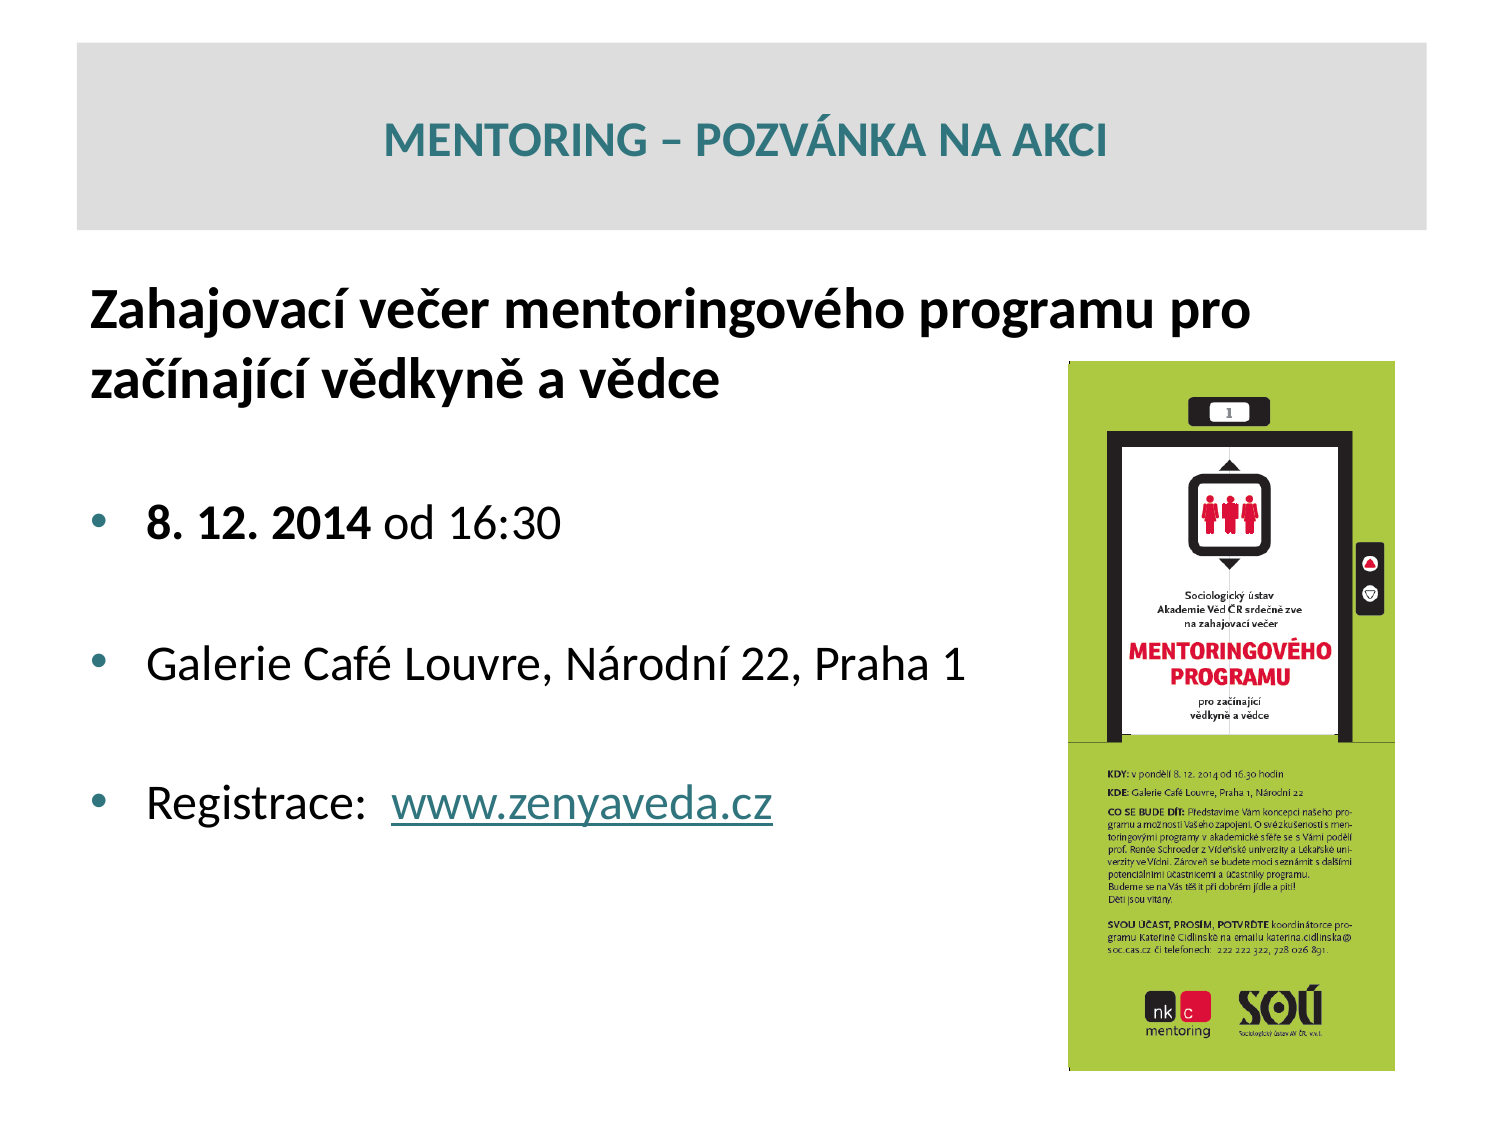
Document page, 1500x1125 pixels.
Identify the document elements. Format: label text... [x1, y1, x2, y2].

list Zahajovací večer mentoringového programu pro začínající vědkyně a vědce 8. 12. 2014 od 16:30 Galerie Café Louvre, Národní 22, Praha 1 Registrace: www.zenyaveda.cz [74, 262, 1426, 1006]
text_box MENTORING – POZVÁNKA NA AKCI [76, 42, 1427, 231]
picture [1068, 361, 1395, 1071]
